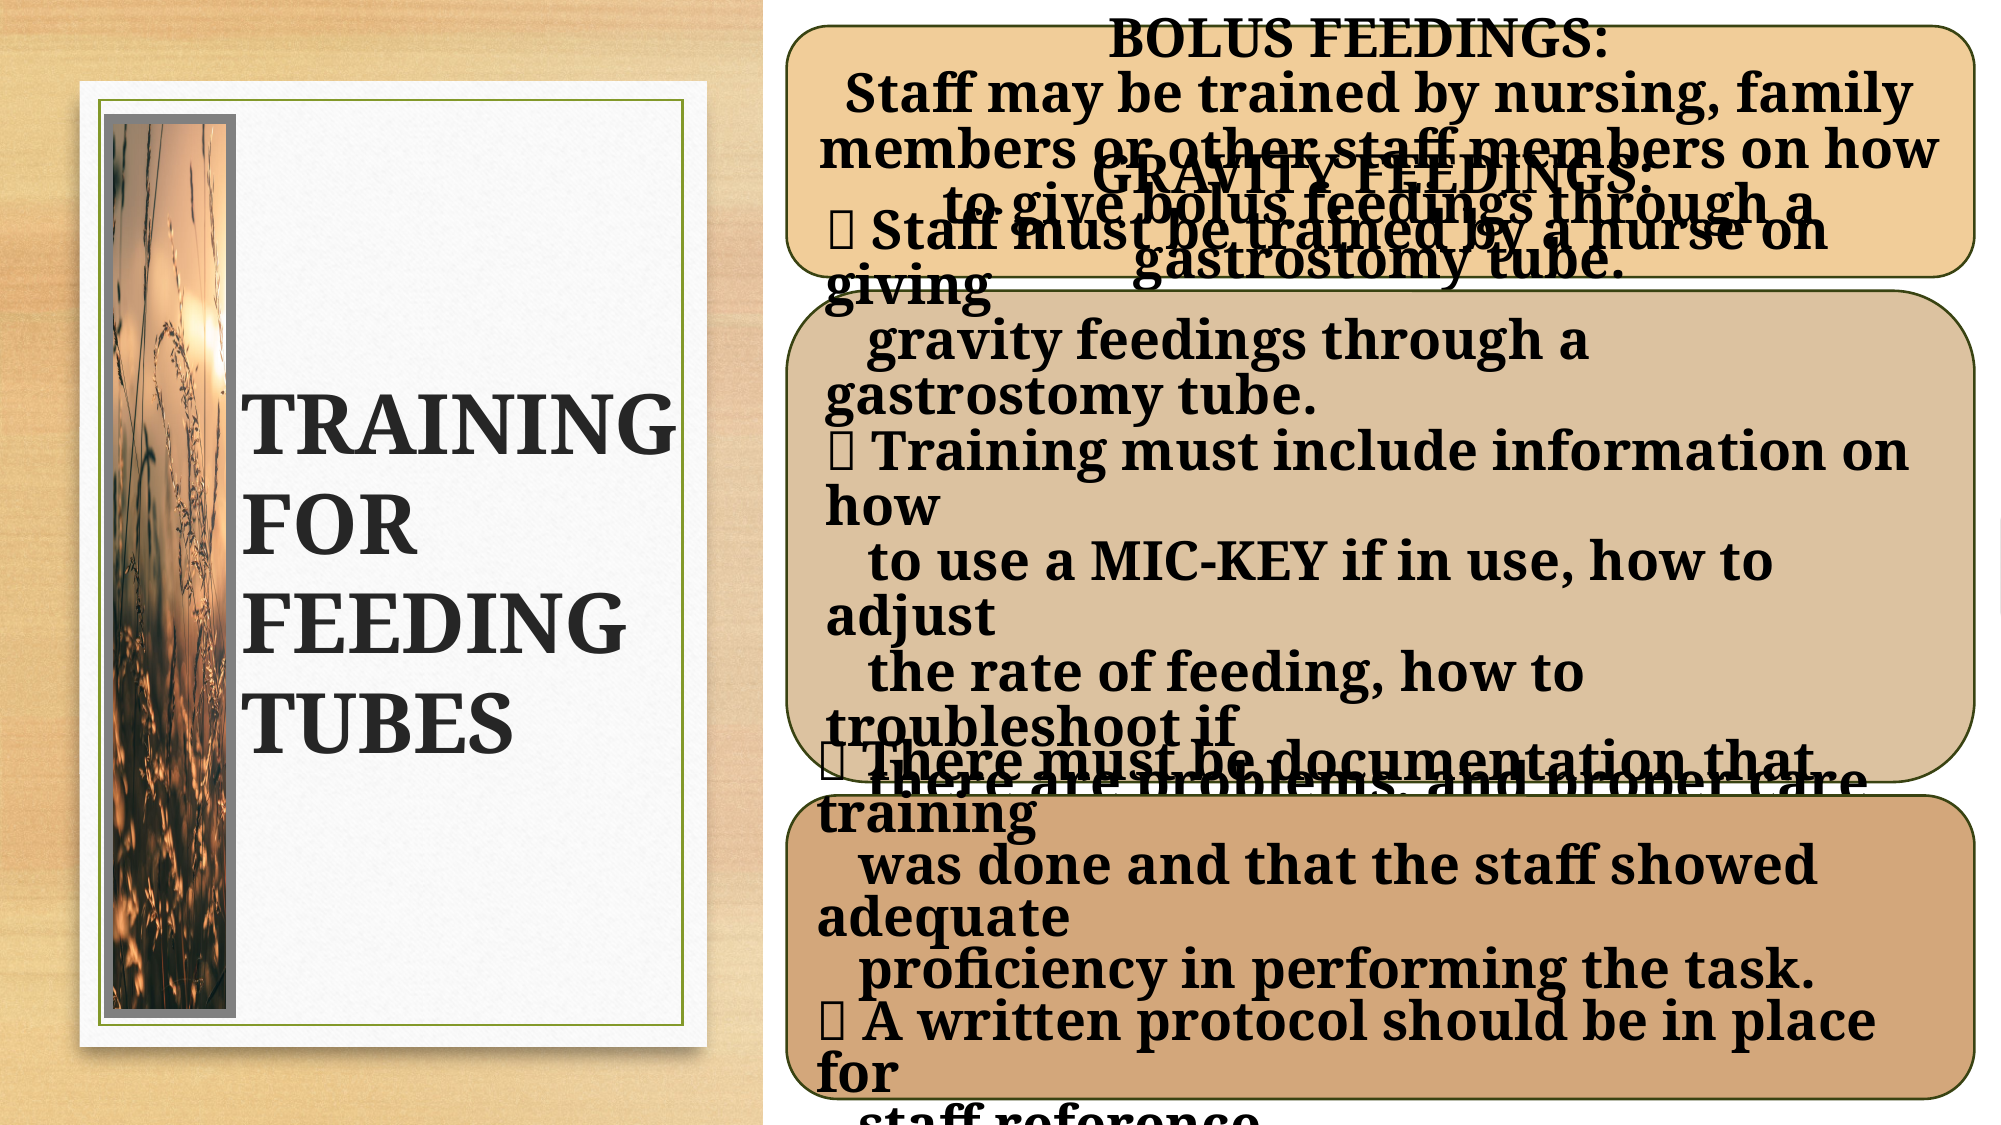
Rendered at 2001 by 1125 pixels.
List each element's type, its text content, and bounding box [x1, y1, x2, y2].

title TRAINING FOR FEEDING TUBES [236, 123, 703, 868]
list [799, 79, 1963, 1046]
text_box  There must be documentation that training was done and that the staff showed adequate proficiency in performing the task.  A written protocol should be in place for staff reference. [785, 810, 1976, 1101]
text_box [762, 0, 2000, 1125]
text_box BOLUS FEEDINGS: Staff may be trained by nursing, family members or other staff members on how to give bolus feedings through a gastrostomy tube. [785, 24, 1976, 267]
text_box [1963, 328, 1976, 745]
text_box [99, 99, 683, 1026]
picture [112, 123, 227, 1009]
text_box [78, 80, 708, 1048]
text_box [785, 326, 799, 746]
text_box [0, 0, 762, 1125]
